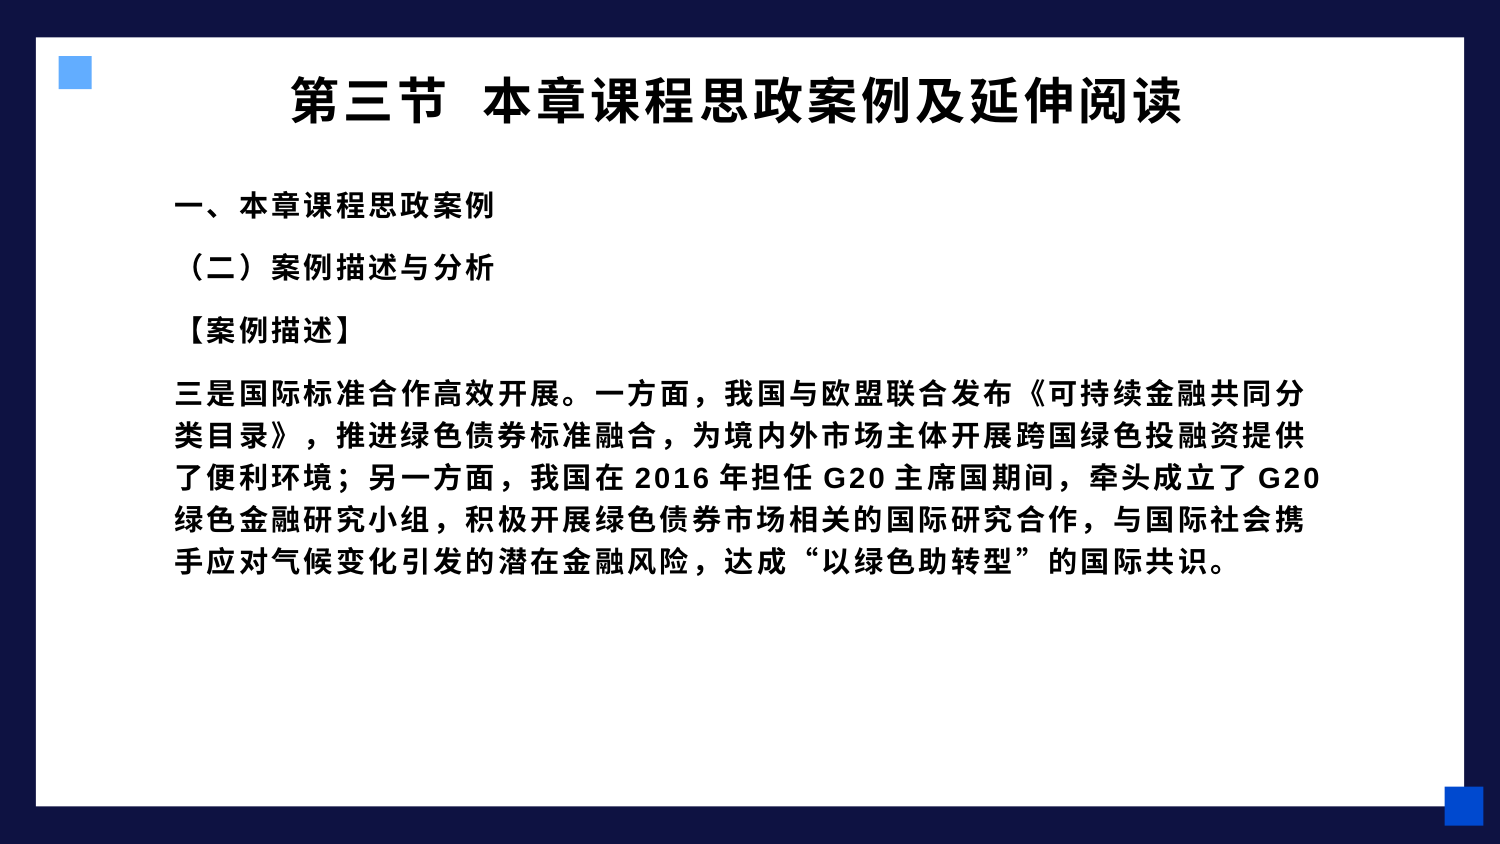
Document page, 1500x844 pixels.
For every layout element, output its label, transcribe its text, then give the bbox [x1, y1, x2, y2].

list 一、本章课程思政案例 （二）案例描述与分析 【案例描述】 三是国际标准合作高效开展。一方面，我国与欧盟联合发布《可持续金融共同分类目录》，推进绿色债券标准融合，为境内外市场主体开展跨国绿色投融资提供了便利环境；另一方面，我国在2016年担任G20主席国期间，牵头成立了G20绿色金融研究小组，积极开展绿色债券市场相关的国际研究合作，与国际社会携手应对气候变化引发的潜在金融风险，达成“以绿色助转型”的国际共识。 [157, 179, 1353, 604]
title 第三节 本章课程思政案例及延伸阅读 [141, 48, 1327, 138]
